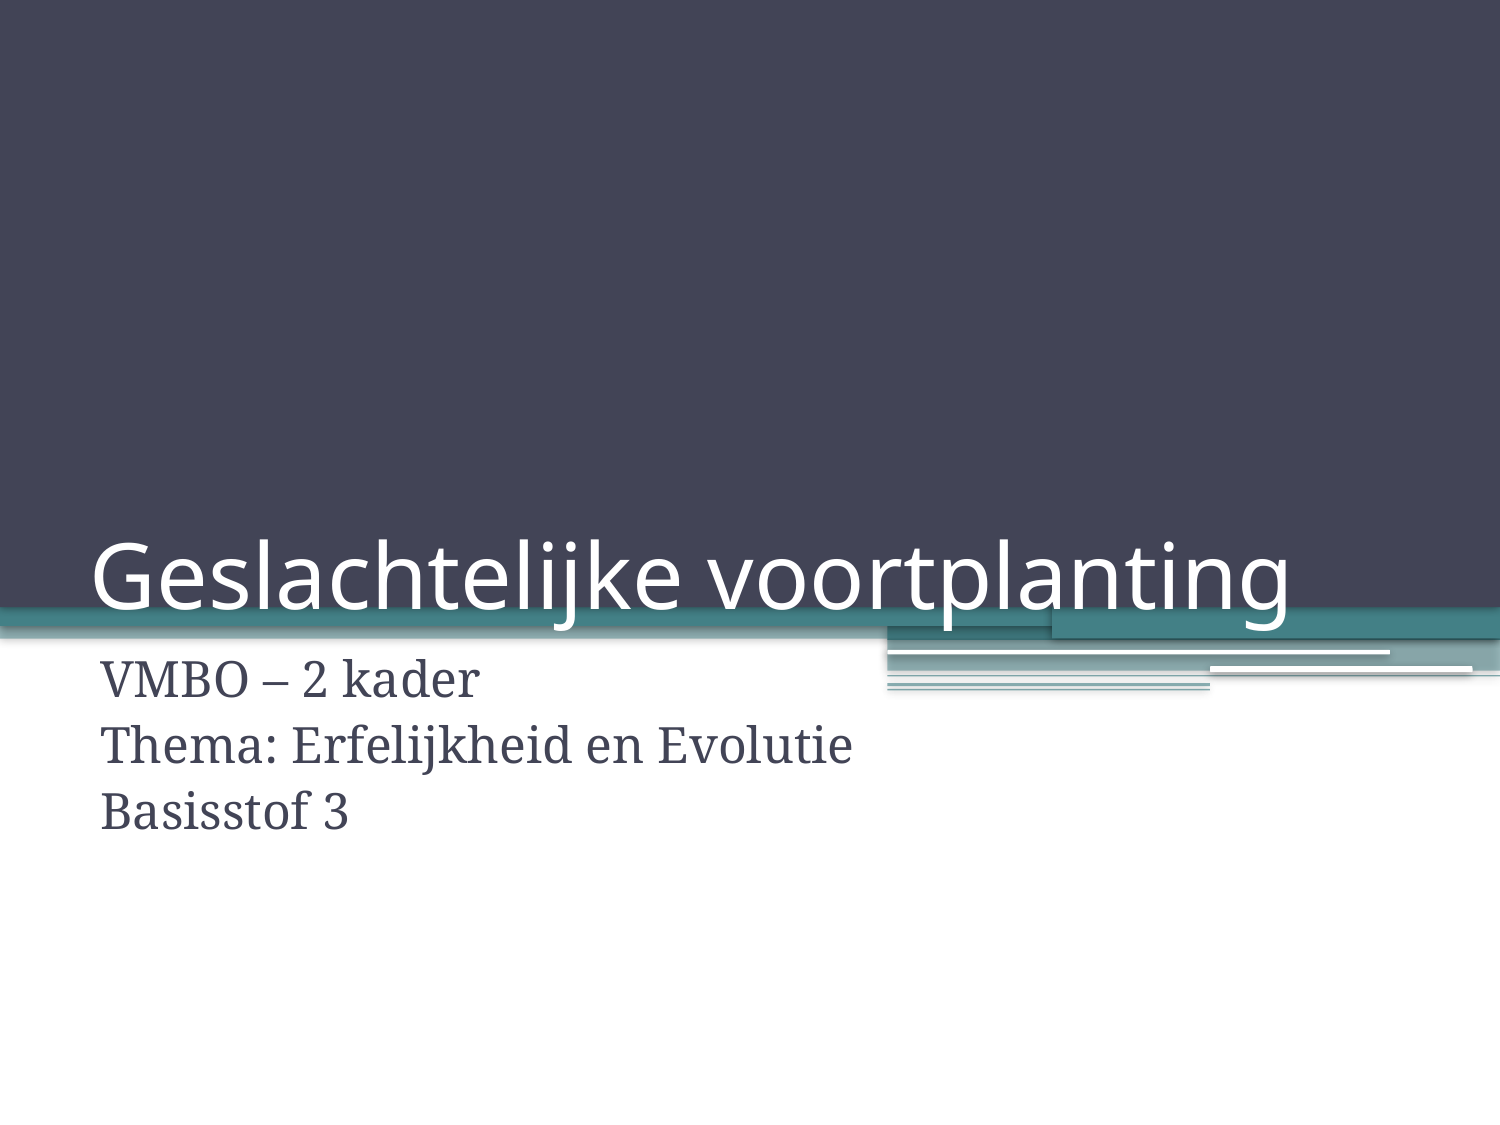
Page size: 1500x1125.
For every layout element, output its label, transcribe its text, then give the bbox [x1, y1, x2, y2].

subtitle VMBO – 2 kader Thema: Erfelijkheid en Evolutie Basisstof 3 [75, 639, 888, 928]
title Geslachtelijke voortplanting [75, 394, 1463, 636]
